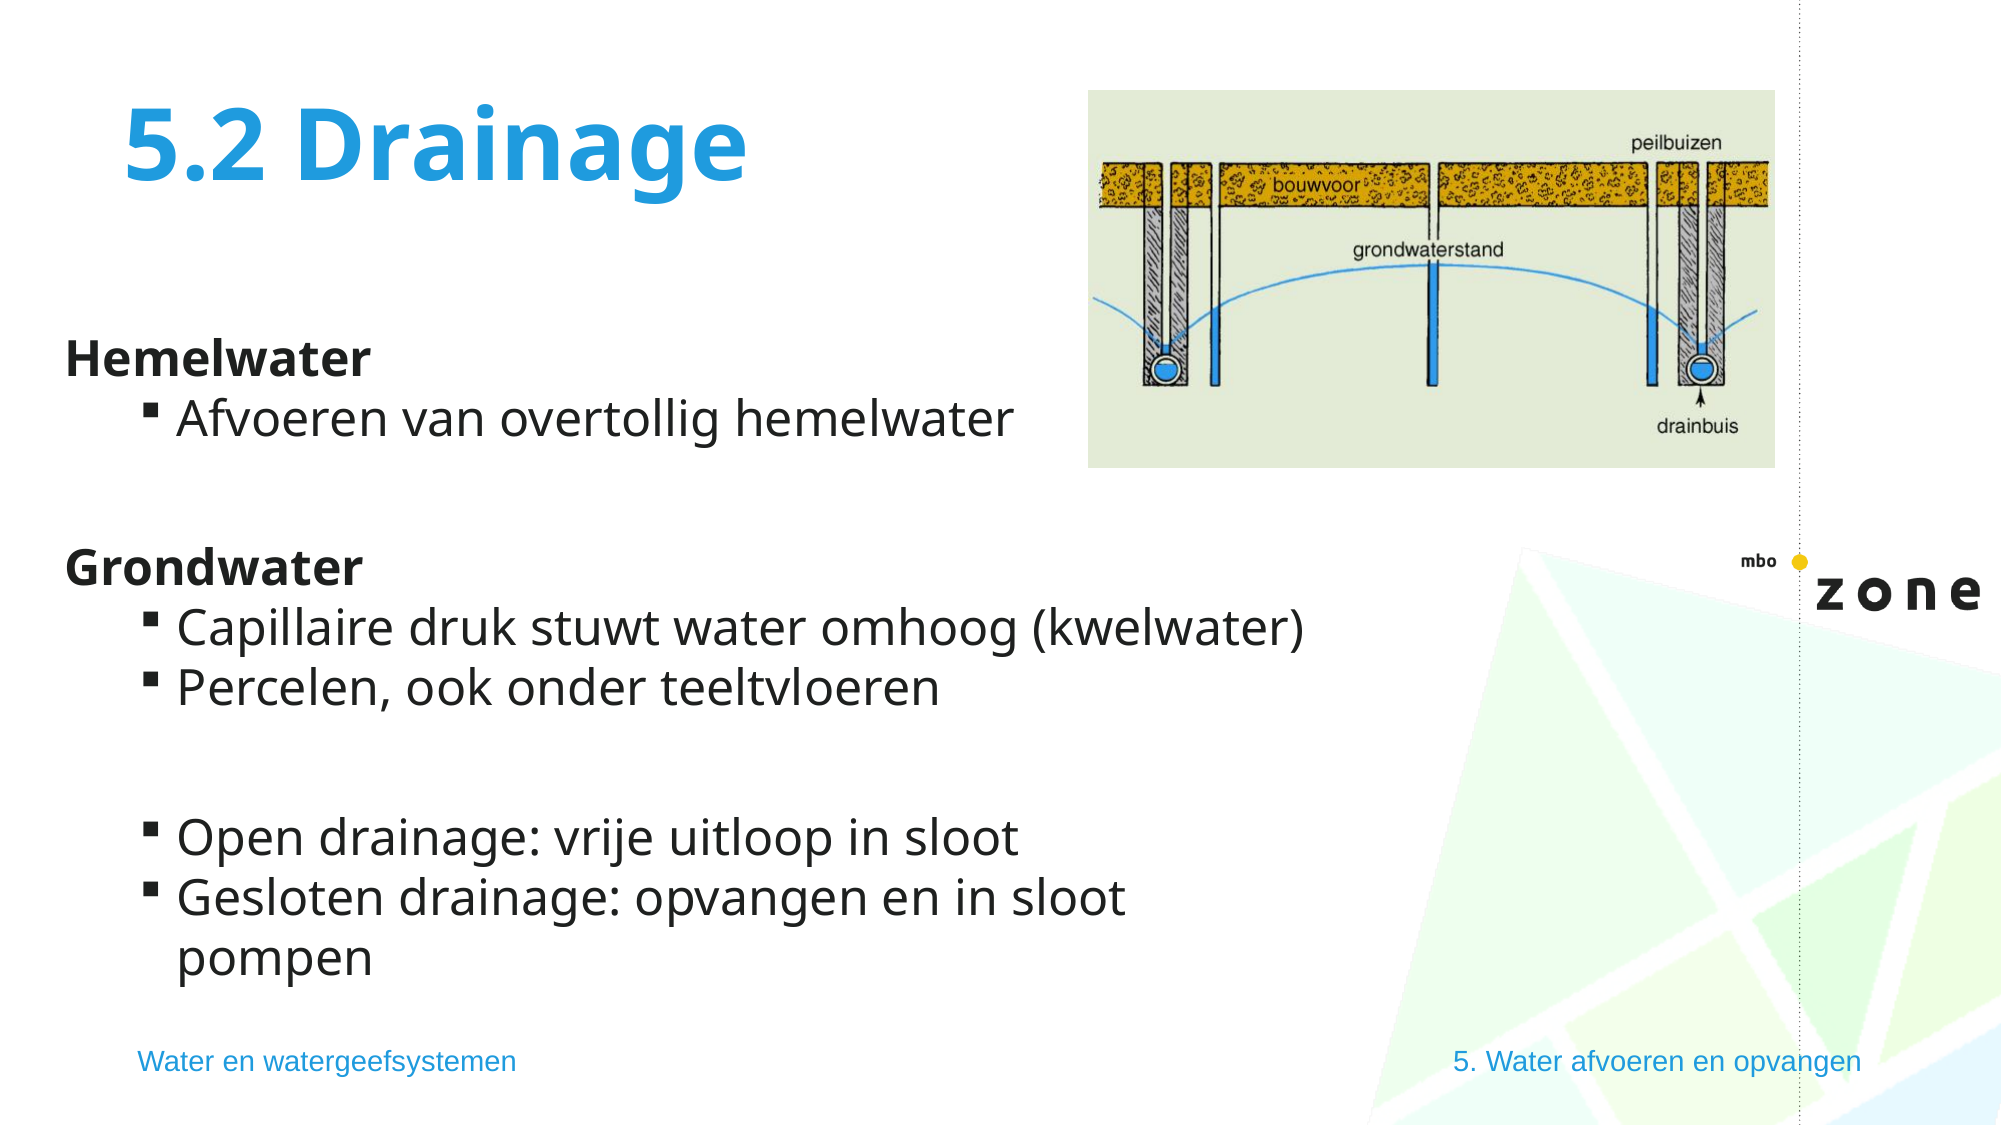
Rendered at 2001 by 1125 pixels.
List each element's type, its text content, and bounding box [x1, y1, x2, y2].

list Hemelwater Afvoeren van overtollig hemelwater Grondwater Capillaire druk stuwt water omhoog (kwelwater) Percelen, ook onder teeltvloeren Open drainage: vrije uitloop in sloot Gesloten drainage: opvangen en in sloot pompen [64, 326, 1334, 1041]
picture [1088, 0, 2001, 1125]
title 5.2 Drainage [124, 94, 1088, 272]
list 5. Water afvoeren en opvangen [1334, 1042, 1863, 1103]
list Water en watergeefsystemen [137, 1042, 639, 1103]
